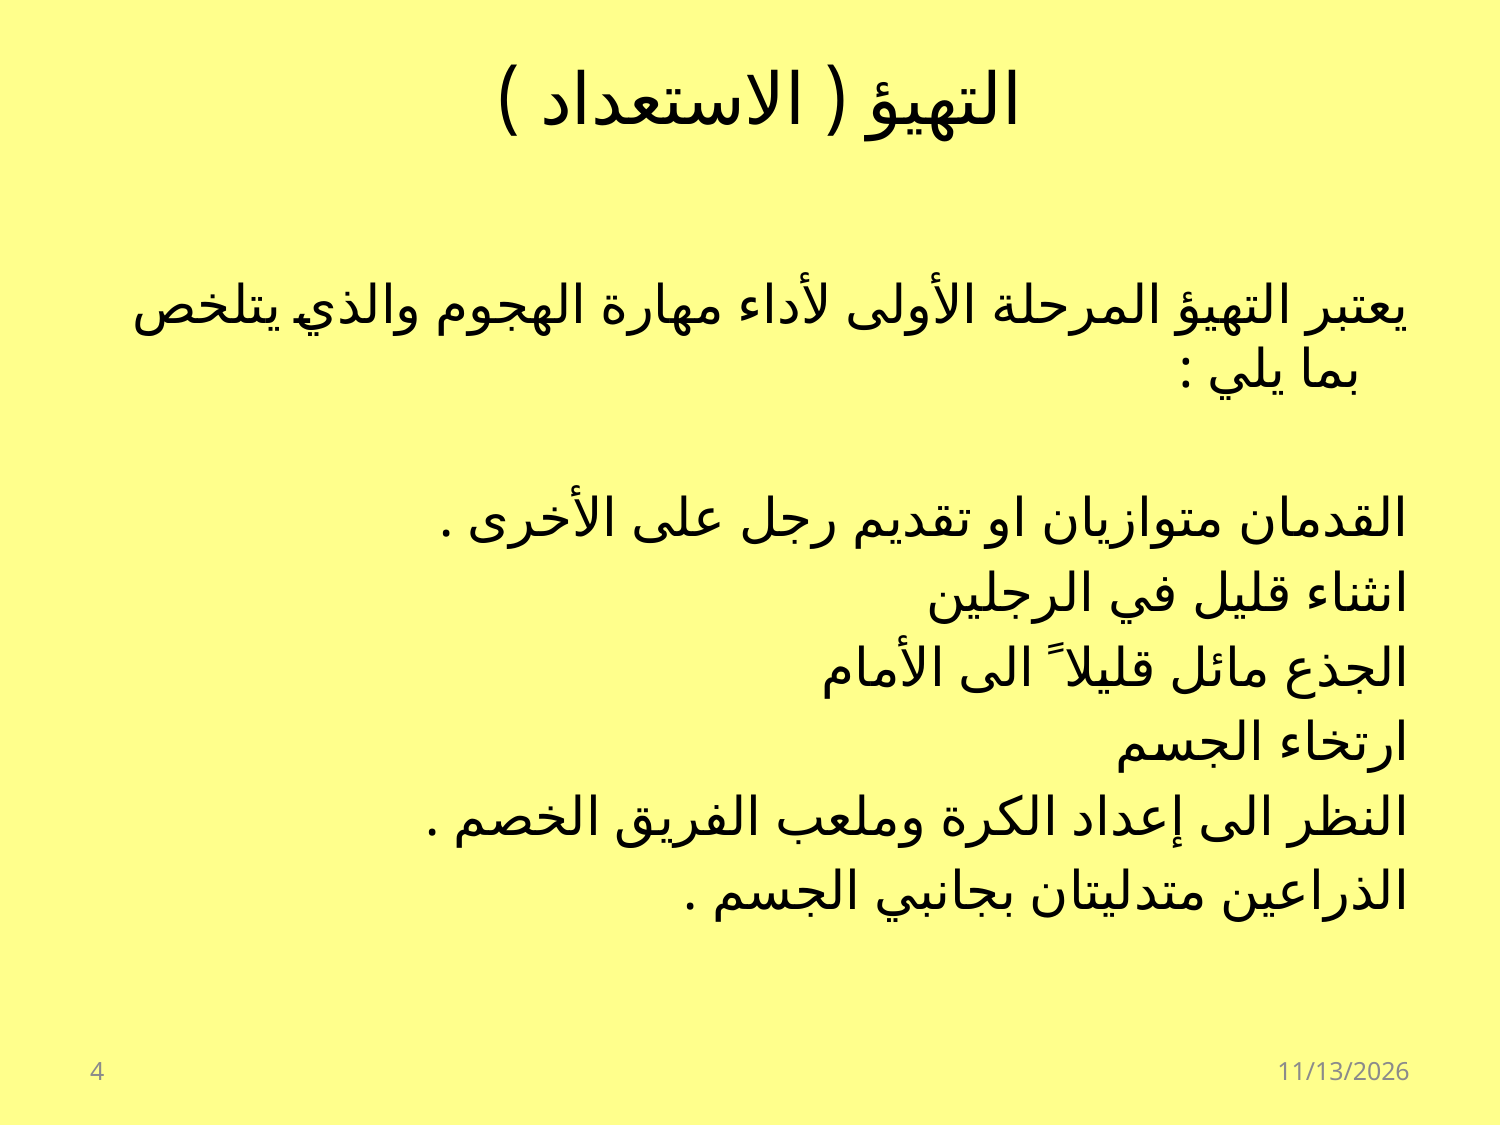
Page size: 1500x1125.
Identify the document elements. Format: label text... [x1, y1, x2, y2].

slide_number 4 [75, 1042, 425, 1103]
list يعتبر التهيؤ المرحلة الأولى لأداء مهارة الهجوم والذي يتلخص بما يلي : القدمان متوازيان او تقديم رجل على الأخرى . انثناء قليل في الرجلين الجذع مائل قليلا ً الى الأمام ارتخاء الجسم النظر الى إعداد الكرة وملعب الفريق الخصم . الذراعين متدليتان بجانبي الجسم . [75, 262, 1425, 1005]
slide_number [1074, 1042, 1425, 1103]
title التهيؤ ( الاستعداد ) [75, 45, 1425, 233]
